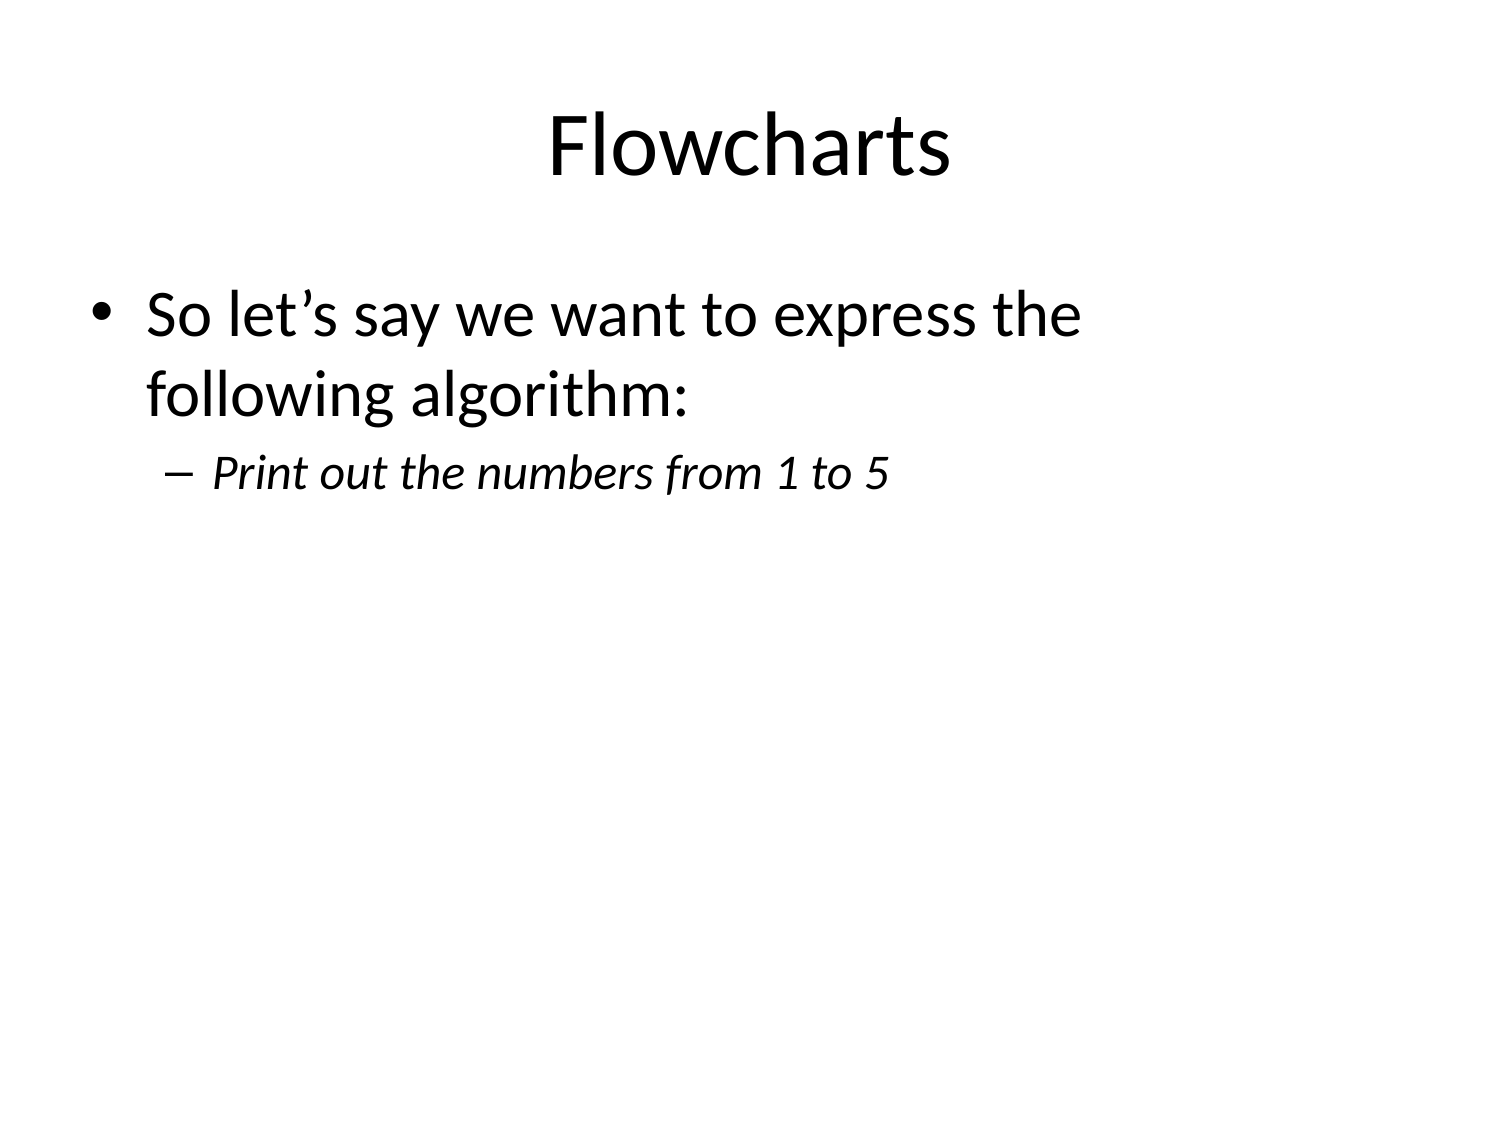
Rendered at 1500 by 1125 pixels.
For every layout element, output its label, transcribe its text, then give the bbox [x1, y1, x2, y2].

list So let’s say we want to express the following algorithm: Print out the numbers from 1 to 5 [75, 262, 1317, 1005]
title Flowcharts [75, 45, 1425, 233]
